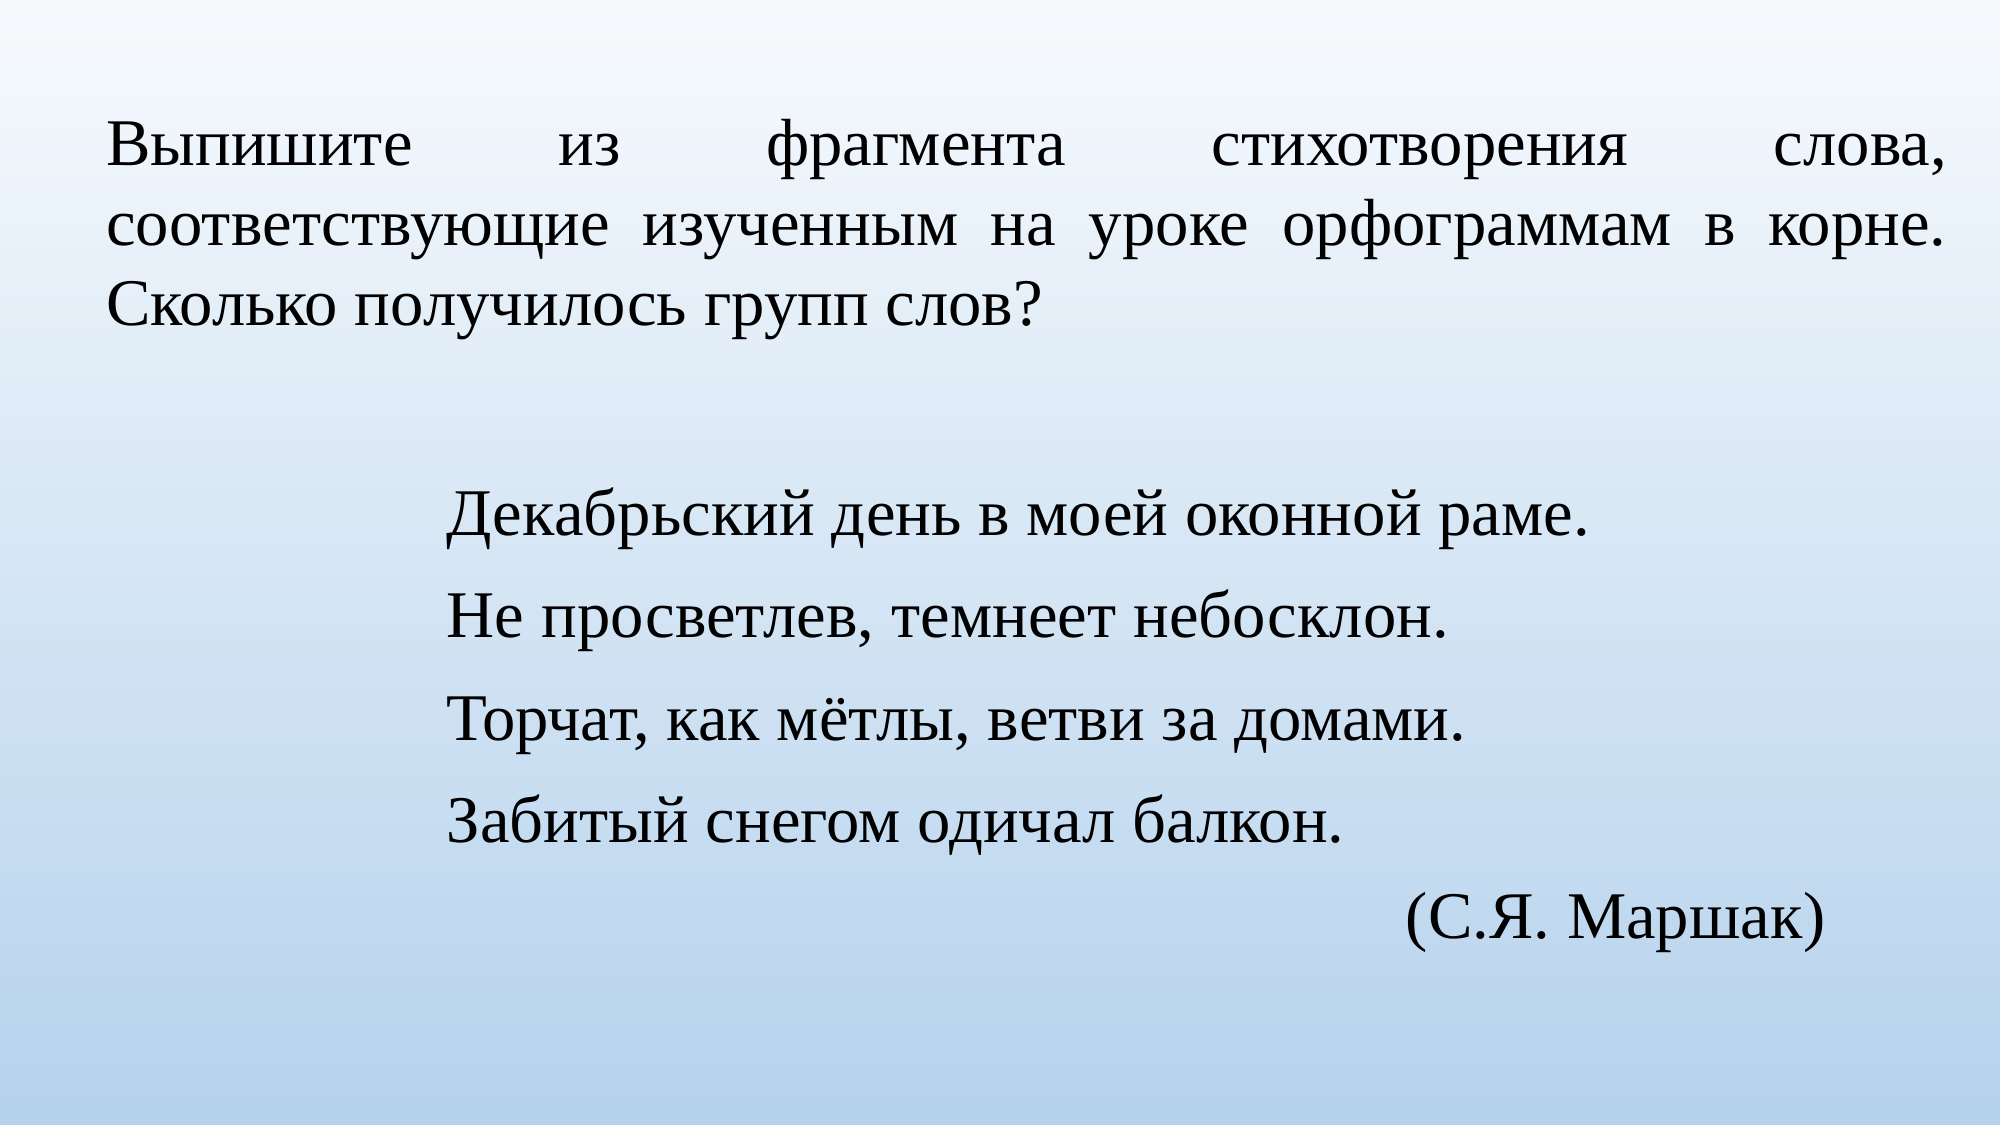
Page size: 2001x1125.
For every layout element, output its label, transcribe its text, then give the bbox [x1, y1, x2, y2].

text_box Выпишите из фрагмента стихотворения слова, соответствующие изученным на уроке орфограммам в корне. Сколько получилось групп слов? [91, 91, 1964, 346]
text_box Декабрьский день в моей оконной раме. Не просветлев, темнеет небосклон. Торчат, как мётлы, ветви за домами. Забитый снегом одичал балкон. (С.Я. Маршак) [431, 456, 1841, 960]
